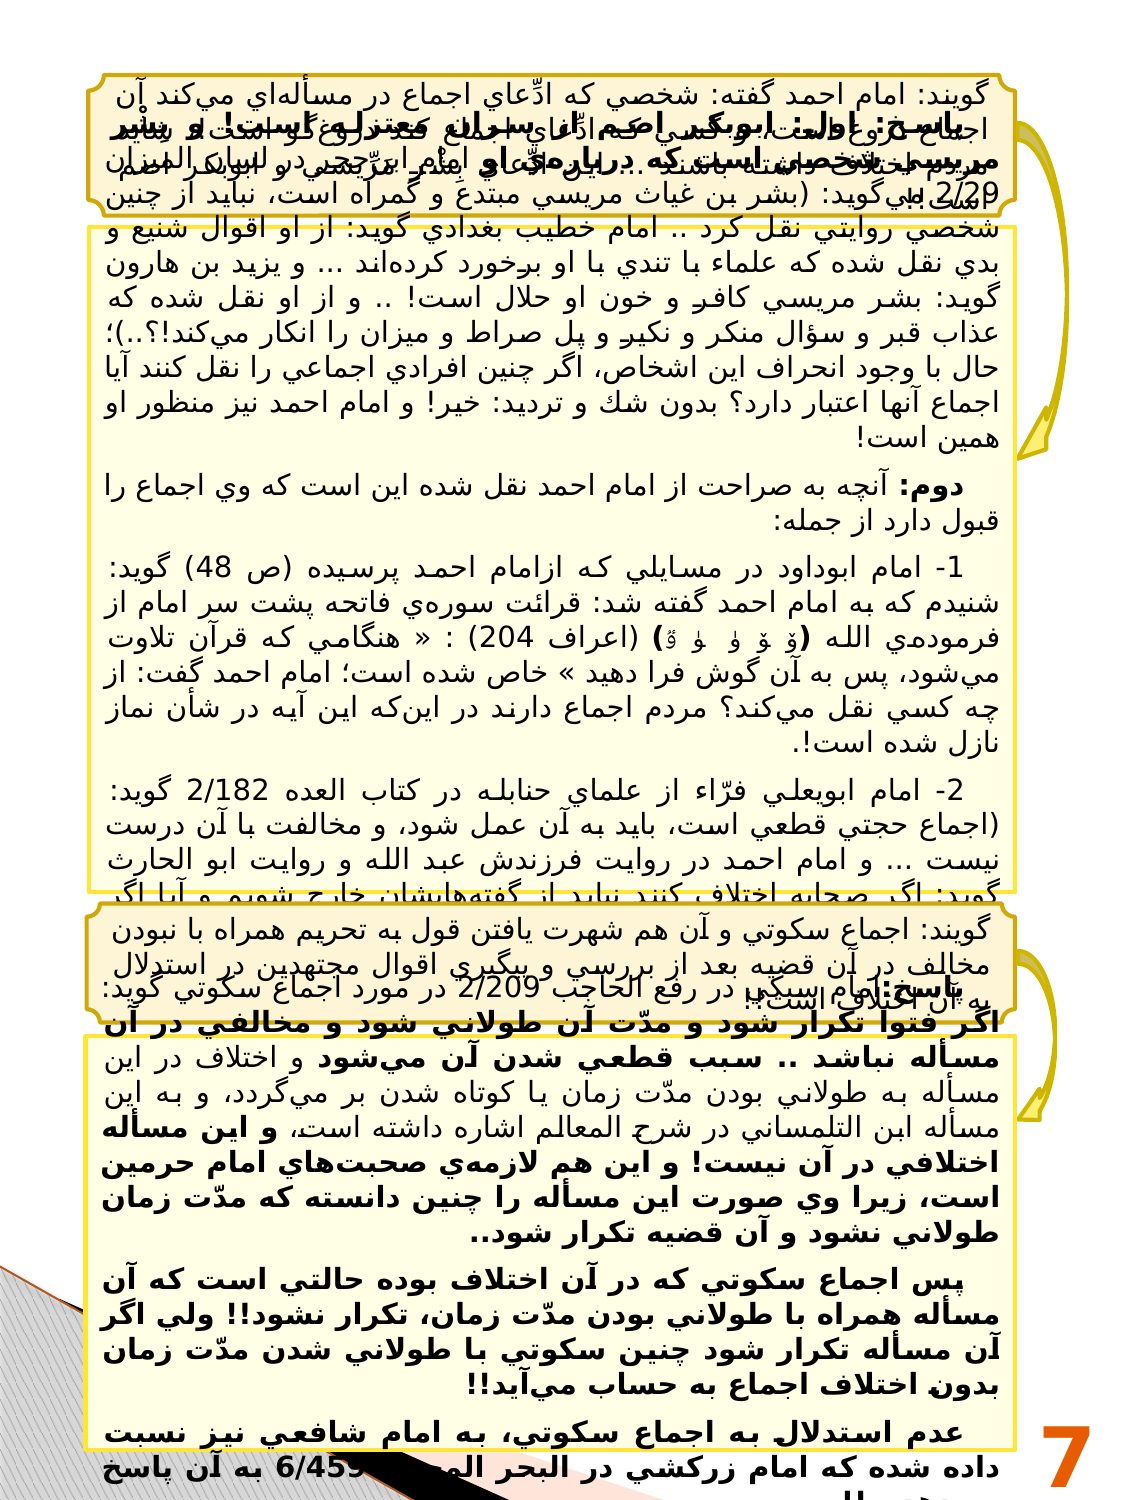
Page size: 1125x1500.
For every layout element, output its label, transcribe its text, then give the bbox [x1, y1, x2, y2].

text_box [309, 1452, 399, 1500]
text_box [1016, 948, 1058, 1123]
text_box [3, 1276, 83, 1324]
text_box گويند: اجماع سكوتي و آن هم شهرت يافتن قول به تحريم همراه با نبودن مخالف در آن قضيه بعد از بررسي و پيگيري اقوال مجتهدين در استدلال به آن اختلاف است!! [84, 901, 1018, 1025]
text_box [1015, 120, 1070, 461]
text_box پاسخ:امام سبكي در رفع الحاجب 2/209 در مورد اجماع سكوتي گويد: اگر فتوا تكرار شود و مدّت آن طولاني شود و مخالفي در آن مسأله نباشد .. سبب قطعي شدن آن مي‌شود و اختلاف در اين مسأله به طولاني بودن مدّت زمان يا كوتاه شدن بر مي‌گردد، و به اين مسأله ابن التلمساني در شرح المعالم اشاره داشته است، و اين مسأله اختلافي در آن نيست! و اين هم لازمه‌ي صحبت‌هاي امام حرمين است، زيرا وي صورت اين مسأله را چنين دانسته كه مدّت زمان طولاني نشود و آن قضيه تكرار شود.. پس اجماع سكوتي كه در آن اختلاف بوده حالتي است كه آن مسأله همراه با طولاني بودن مدّت زمان، تكرار نشود!! ولي اگر آن مسأله تكرار شود چنين سكوتي با طولاني شدن مدّت زمان بدون اختلاف اجماع به حساب مي‌آيد!! عدم استدلال به اجماع سكوتي، به امام شافعي نيز نسبت داده شده كه امام زركشي در البحر المحيط 6/459 به آن پاسخ مي‌دهد...!! [83, 1034, 1017, 1452]
text_box گويند: امام احمد گفته: شخصي كه ادِّعاي اجماع در مسأله‌اي مي‌كند آن اجماع دروغ است، و كسي كه ادِّعاي اجماع كند دروغ‌گو است!، شايد مردم اختلاف داشته باشند ... اين ادِّعاي بِشْر مَرِّيسي و ابوبكر اصم است!! [86, 72, 1018, 218]
text_box 78 [1008, 1397, 1125, 1500]
text_box پاسخ: اول: ابوبكر اصم از سران معتزله است! و بِشْر مريسي شخصي است كه درباره‌ي او امام ابن‌حجر در لسان الميزان 2/29 مي‌گويد: (بشر بن غياث مريسي مبتدع و گمراه است، نبايد از چنين شخصي روايتي نقل كرد .. امام خطيب بغدادي گويد: از او اقوال شنيع و بدي نقل شده كه علماء با تندي با او برخورد كرده‌اند ... و يزيد بن هارون گويد: بشر مريسي كافر و خون او حلال است! .. و از او نقل شده كه عذاب قبر و سؤال منكر و نكير و پل صراط و ميزان را انكار مي‌كند!؟..)؛ حال با وجود انحراف اين اشخاص، اگر ‌چنين افرادي اجماعي را نقل كنند آيا اجماع آنها اعتبار دارد؟ بدون شك و ترديد: خير! و امام احمد نيز منظور او همين است! دوم: آنچه به صراحت از امام احمد نقل شده اين است كه وي اجماع را قبول دارد از جمله: 1- امام ابوداود در مسايلي كه ازامام احمد پرسيده (ص 48) گويد: شنيدم كه به امام احمد گفته شد: قرائت سوره‌ي فاتحه پشت سر امام از فرموده‌ي الله (ﯙ ﯚ ﯛ ﯜ ﯝ) (اعراف 204) : « هنگامي كه قرآن تلاوت مي‌شود، پس به آن گوش فرا دهيد » خاص شده است؛ امام احمد گفت: از چه كسي نقل مي‌كند؟ مردم اجماع دارند در اين‌كه اين آيه در شأن نماز نازل شده است!. 2- امام ابويعلي فرّاء از علماي حنابله در كتاب العده 2/182 گويد: (اجماع حجتي قطعي است، بايد به آن عمل شود، و مخالفت با آن درست نيست ... و امام احمد در روايت فرزندش عبد الله و روايت ابو الحارث گويد: اگر صحابه اختلاف كنند نبايد از گفته‌هايشان خارج شويم و آيا اگر اجماع كردند ما مي‌توانيم از اجماع آنها خارج شويم؟ اين حرف بد و ناپاك اهل بدعت است؛ نبايد از گفتار صحابه ي اگر چه اختلاف داشته باشند كسي خارج شود!.). [87, 225, 1017, 894]
